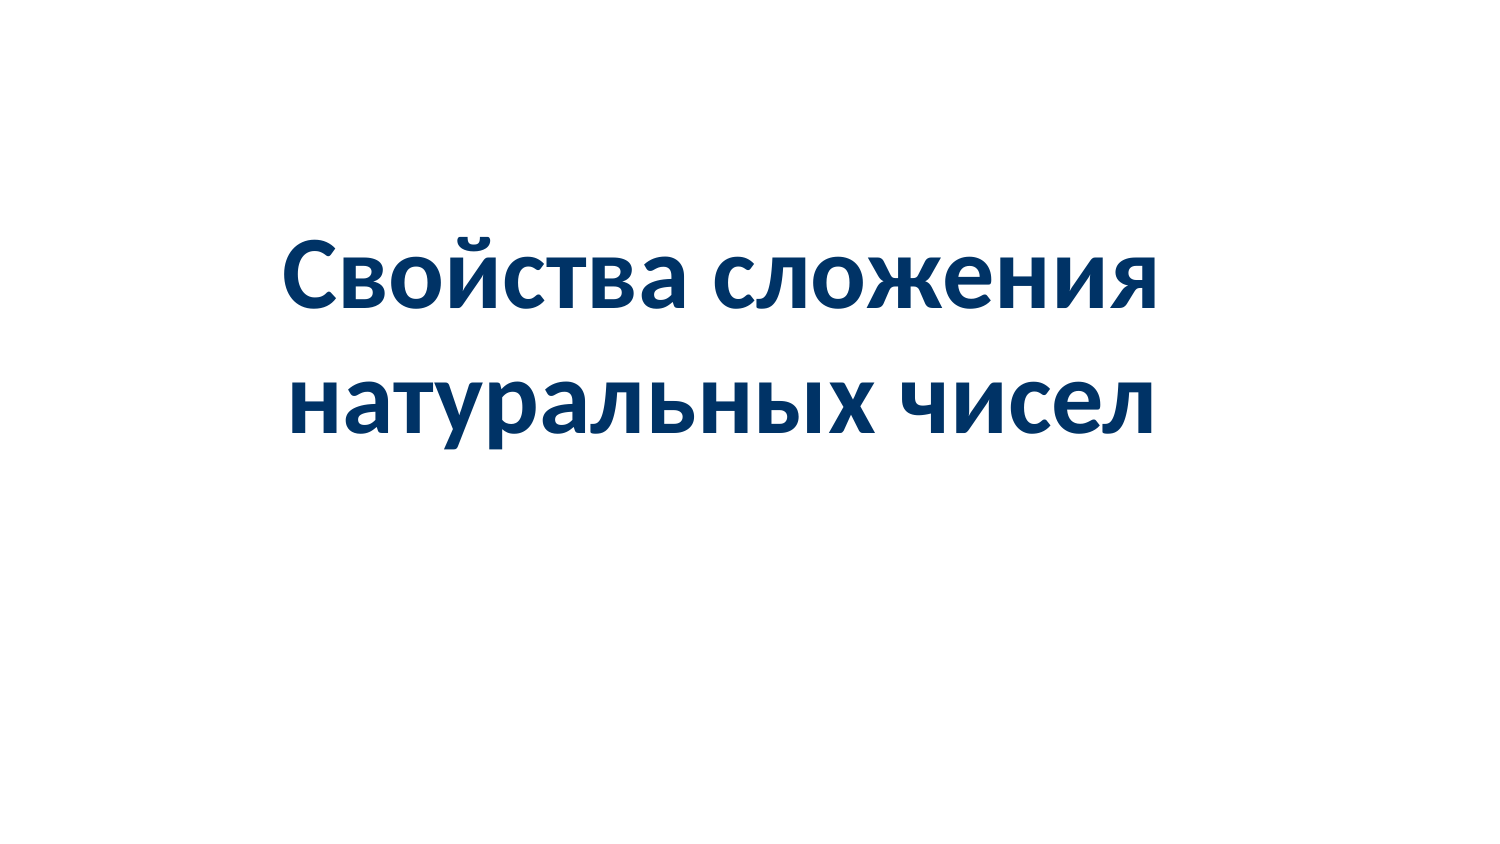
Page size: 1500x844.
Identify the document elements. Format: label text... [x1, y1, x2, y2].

text_box Свойства сложения натуральных чисел [49, 197, 1395, 462]
